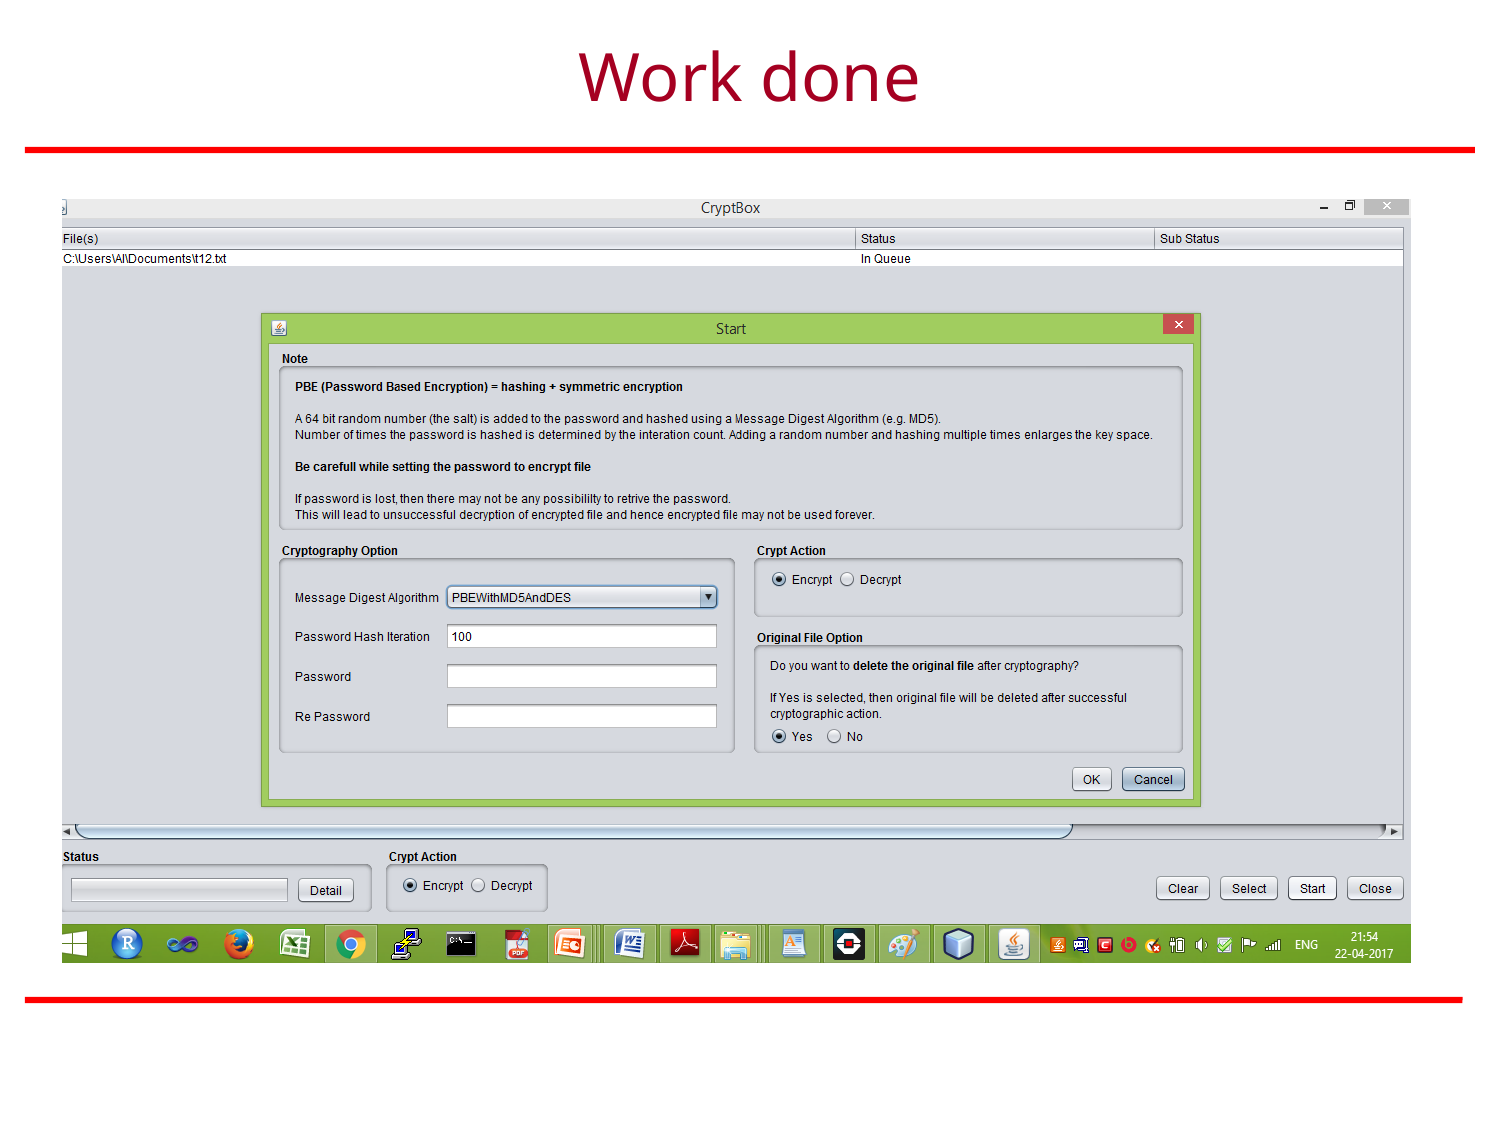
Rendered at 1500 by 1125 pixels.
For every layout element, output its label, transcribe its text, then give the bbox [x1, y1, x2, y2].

picture [62, 199, 1412, 963]
title Work done [112, 24, 1388, 126]
